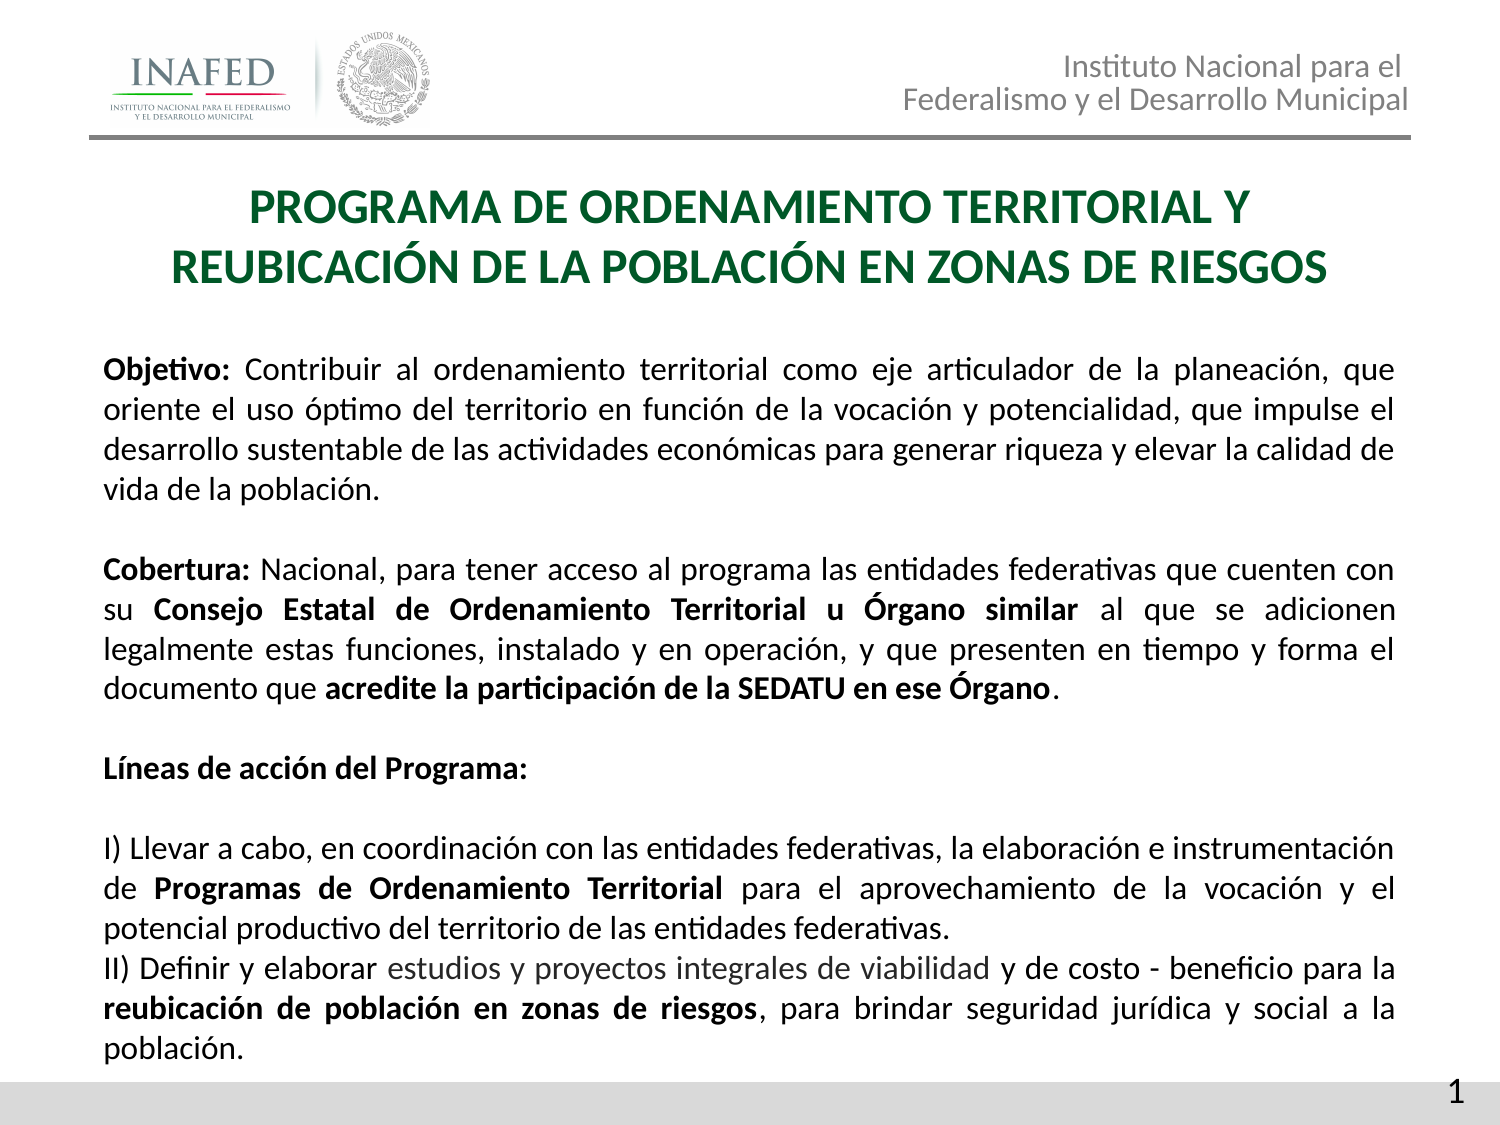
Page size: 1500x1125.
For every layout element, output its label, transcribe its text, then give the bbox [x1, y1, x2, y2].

text_box 1 [1411, 1058, 1500, 1119]
picture [110, 30, 430, 128]
text_box Objetivo: Contribuir al ordenamiento territorial como eje articulador de la planeación, que oriente el uso óptimo del territorio en función de la vocación y potencialidad, que impulse el desarrollo sustentable de las actividades económicas para generar riqueza y elevar la calidad de vida de la población. Cobertura: Nacional, para tener acceso al programa las entidades federativas que cuenten con su Consejo Estatal de Ordenamiento Territorial u Órgano similar al que se adicionen legalmente estas funciones, instalado y en operación, y que presenten en tiempo y forma el documento que acredite la participación de la SEDATU en ese Órgano. Líneas de acción del Programa: I) Llevar a cabo, en coordinación con las entidades federativas, la elaboración e instrumentación de Programas de Ordenamiento Territorial para el aprovechamiento de la vocación y el potencial productivo del territorio de las entidades federativas. II) Definir y elaborar estudios y proyectos integrales de viabilidad y de costo - beneficio para la reubicación de población en zonas de riesgos, para brindar seguridad jurídica y social a la población. [88, 339, 1412, 1074]
text_box PROGRAMA DE ORDENAMIENTO TERRITORIAL Y REUBICACIÓN DE LA POBLACIÓN EN ZONAS DE RIESGOS [88, 166, 1412, 301]
